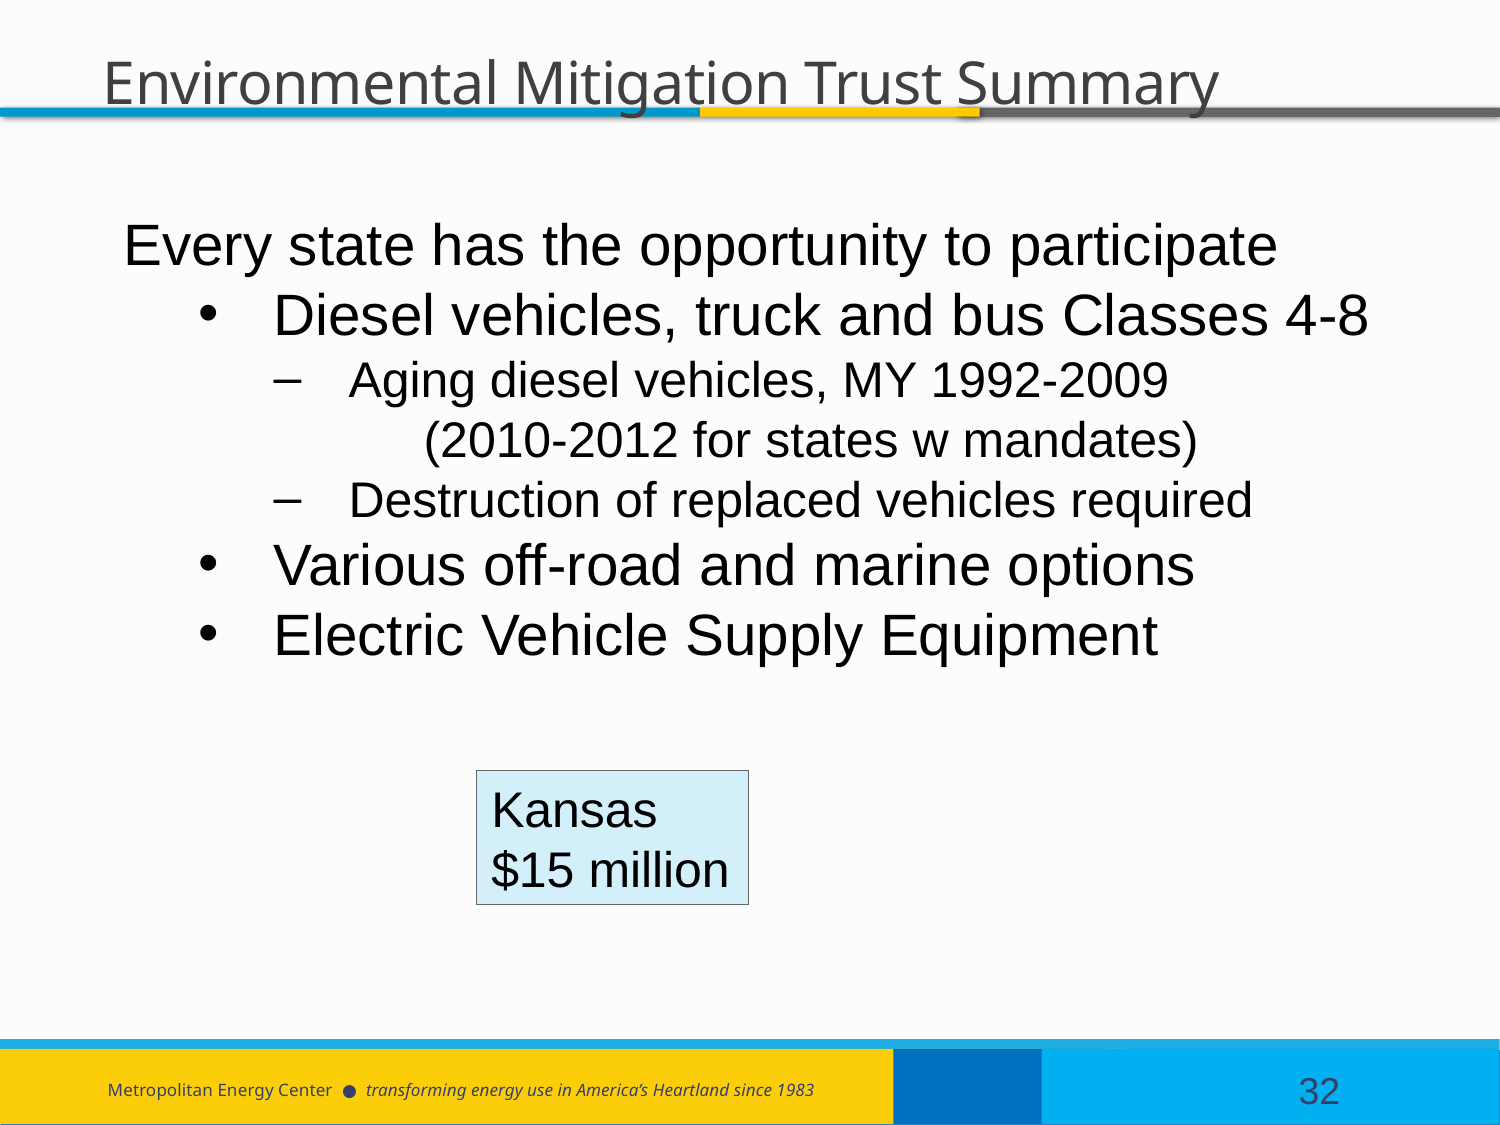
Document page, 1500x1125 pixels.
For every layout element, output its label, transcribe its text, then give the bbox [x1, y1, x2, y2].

text_box Every state has the opportunity to participate Diesel vehicles, truck and bus Classes 4-8 Aging diesel vehicles, MY 1992-2009 (2010-2012 for states w mandates) Destruction of replaced vehicles required Various off-road and marine options Electric Vehicle Supply Equipment [108, 199, 1389, 815]
title Environmental Mitigation Trust Summary [87, 13, 1373, 125]
text_box Kansas $15 million [476, 770, 749, 905]
